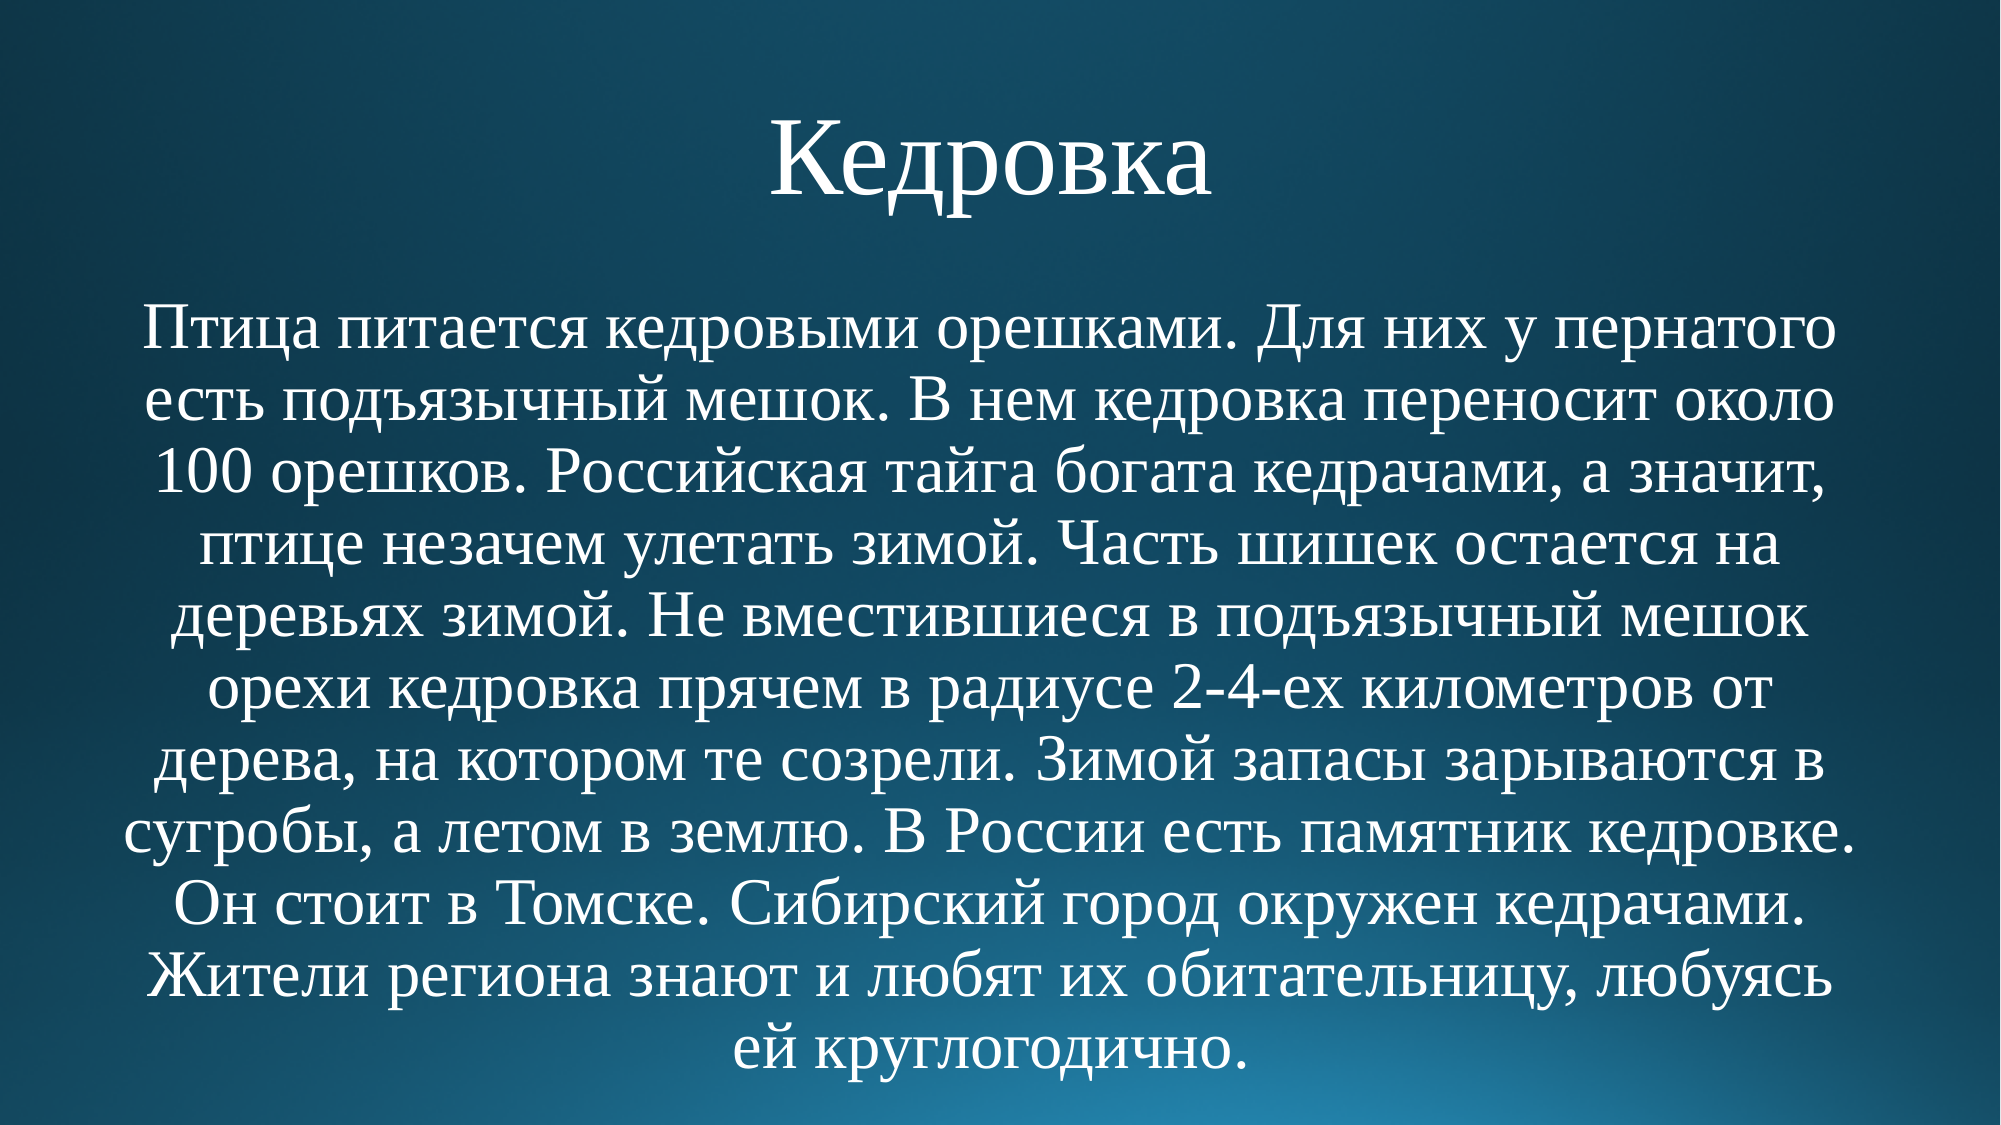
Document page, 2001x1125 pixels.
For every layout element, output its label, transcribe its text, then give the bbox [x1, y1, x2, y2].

picture [0, 0, 2001, 1125]
title Кедровка Птица питается кедровыми орешками. Для них у пернатого есть подъязычный мешок. В нем кедровка переносит около 100 орешков. Российская тайга богата кедрачами, а значит, птице незачем улетать зимой. Часть шишек остается на деревьях зимой. Не вместившиеся в подъязычный мешок орехи кедровка прячем в радиусе 2-4-ех километров от дерева, на котором те созрели. Зимой запасы зарываются в сугробы, а летом в землю. В России есть памятник кедровке. Он стоит в Томске. Сибирский город окружен кедрачами. Жители региона знают и любят их обитательницу, любуясь ей круглогодично. [107, 81, 1875, 1099]
